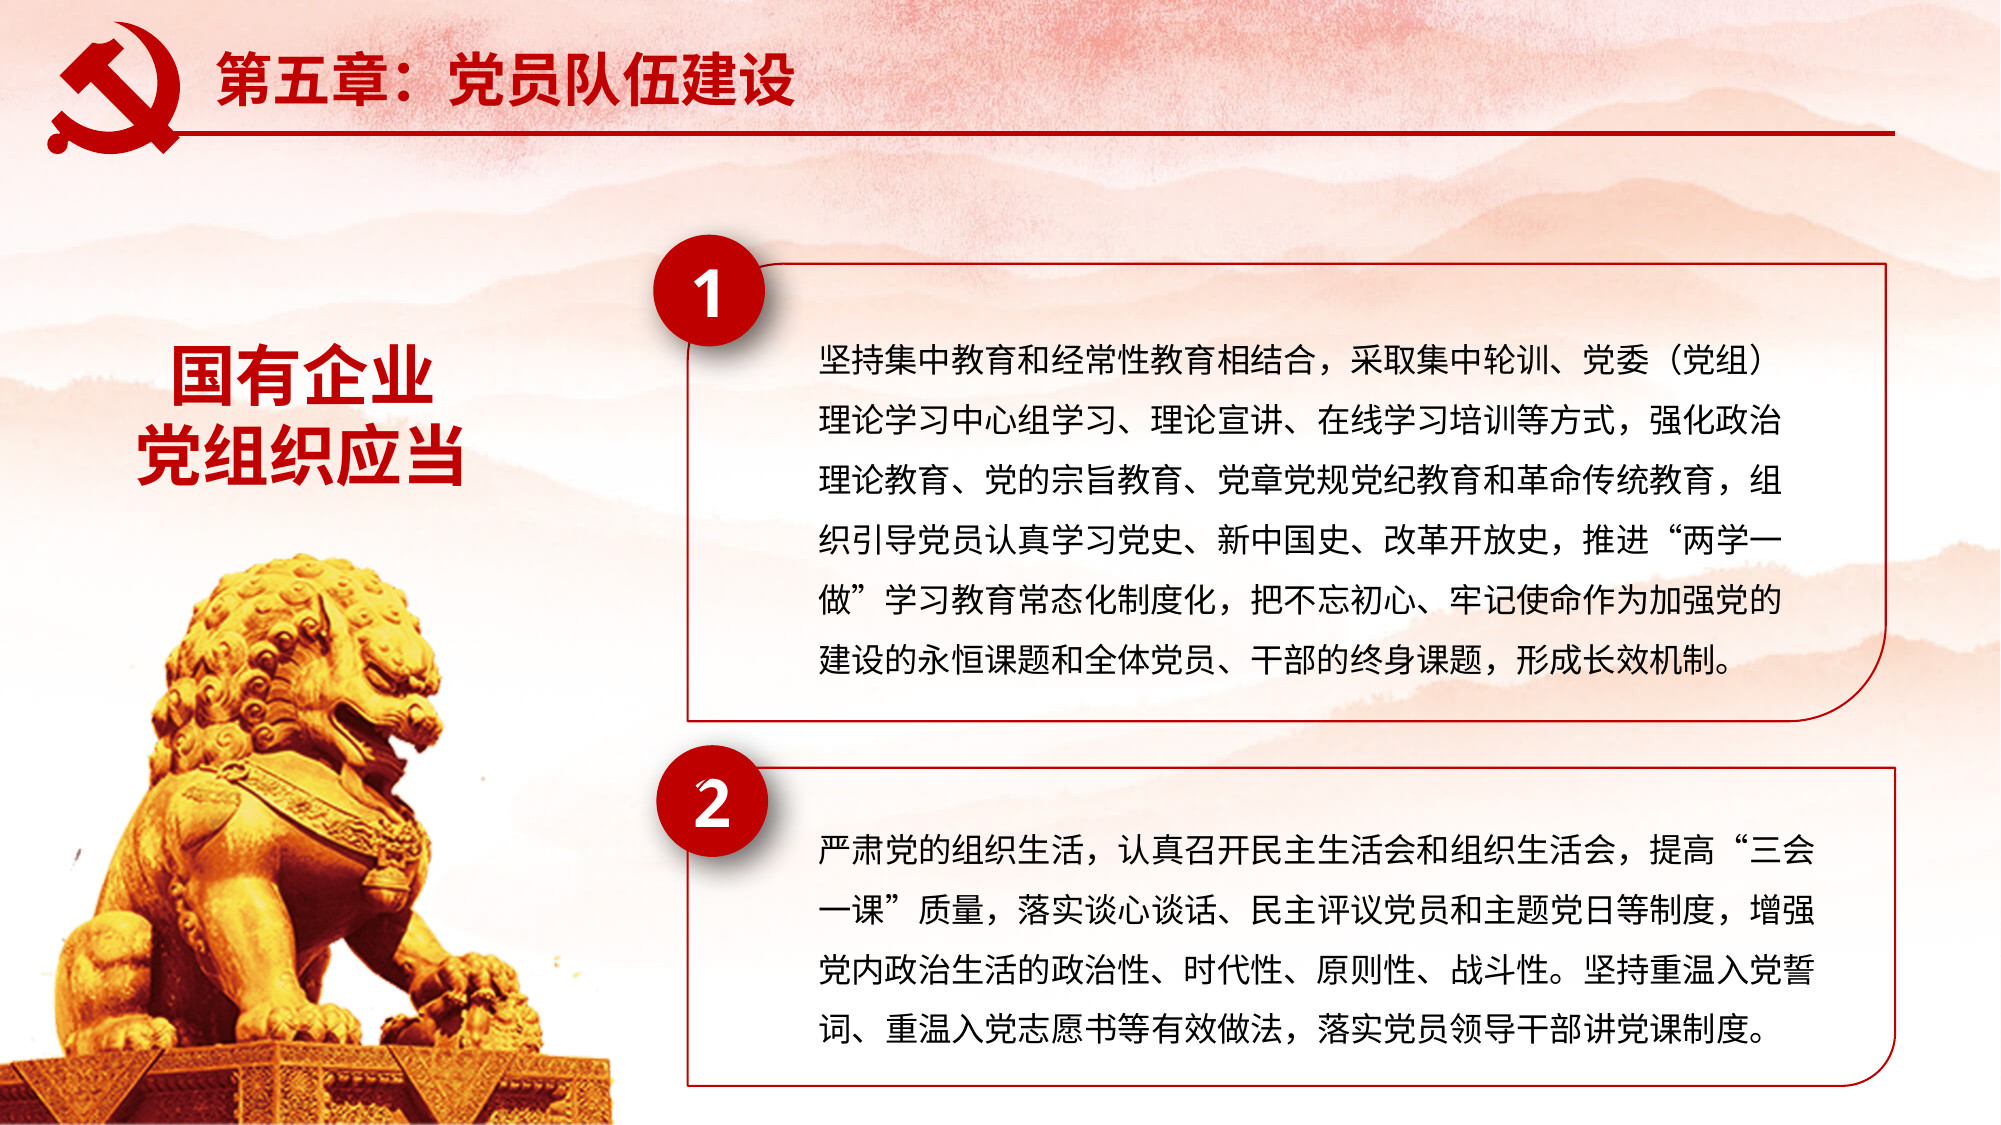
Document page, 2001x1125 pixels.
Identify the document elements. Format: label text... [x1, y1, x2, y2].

text_box 2 [655, 744, 758, 852]
picture [0, 0, 2001, 1125]
text_box [687, 767, 1896, 1086]
text_box 坚持集中教育和经常性教育相结合，采取集中轮训、党委（党组）理论学习中心组学习、理论宣讲、在线学习培训等方式，强化政治理论教育、党的宗旨教育、党章党规党纪教育和革命传统教育，组织引导党员认真学习党史、新中国史、改革开放史，推进“两学一做”学习教育常态化制度化，把不忘初心、牢记使命作为加强党的建设的永恒课题和全体党员、干部的终身课题，形成长效机制。 [803, 312, 1810, 687]
text_box 1 [652, 233, 766, 348]
text_box 第五章：党员队伍建设 [199, 35, 1022, 121]
text_box [47, 21, 180, 155]
text_box [687, 263, 1886, 722]
text_box 国有企业 党组织应当 [104, 316, 501, 512]
text_box 严肃党的组织生活，认真召开民主生活会和组织生活会，提高“三会一课”质量，落实谈心谈话、民主评议党员和主题党日等制度，增强党内政治生活的政治性、时代性、原则性、战斗性。坚持重温入党誓词、重温入党志愿书等有效做法，落实党员领导干部讲党课制度。 [803, 801, 1839, 1056]
